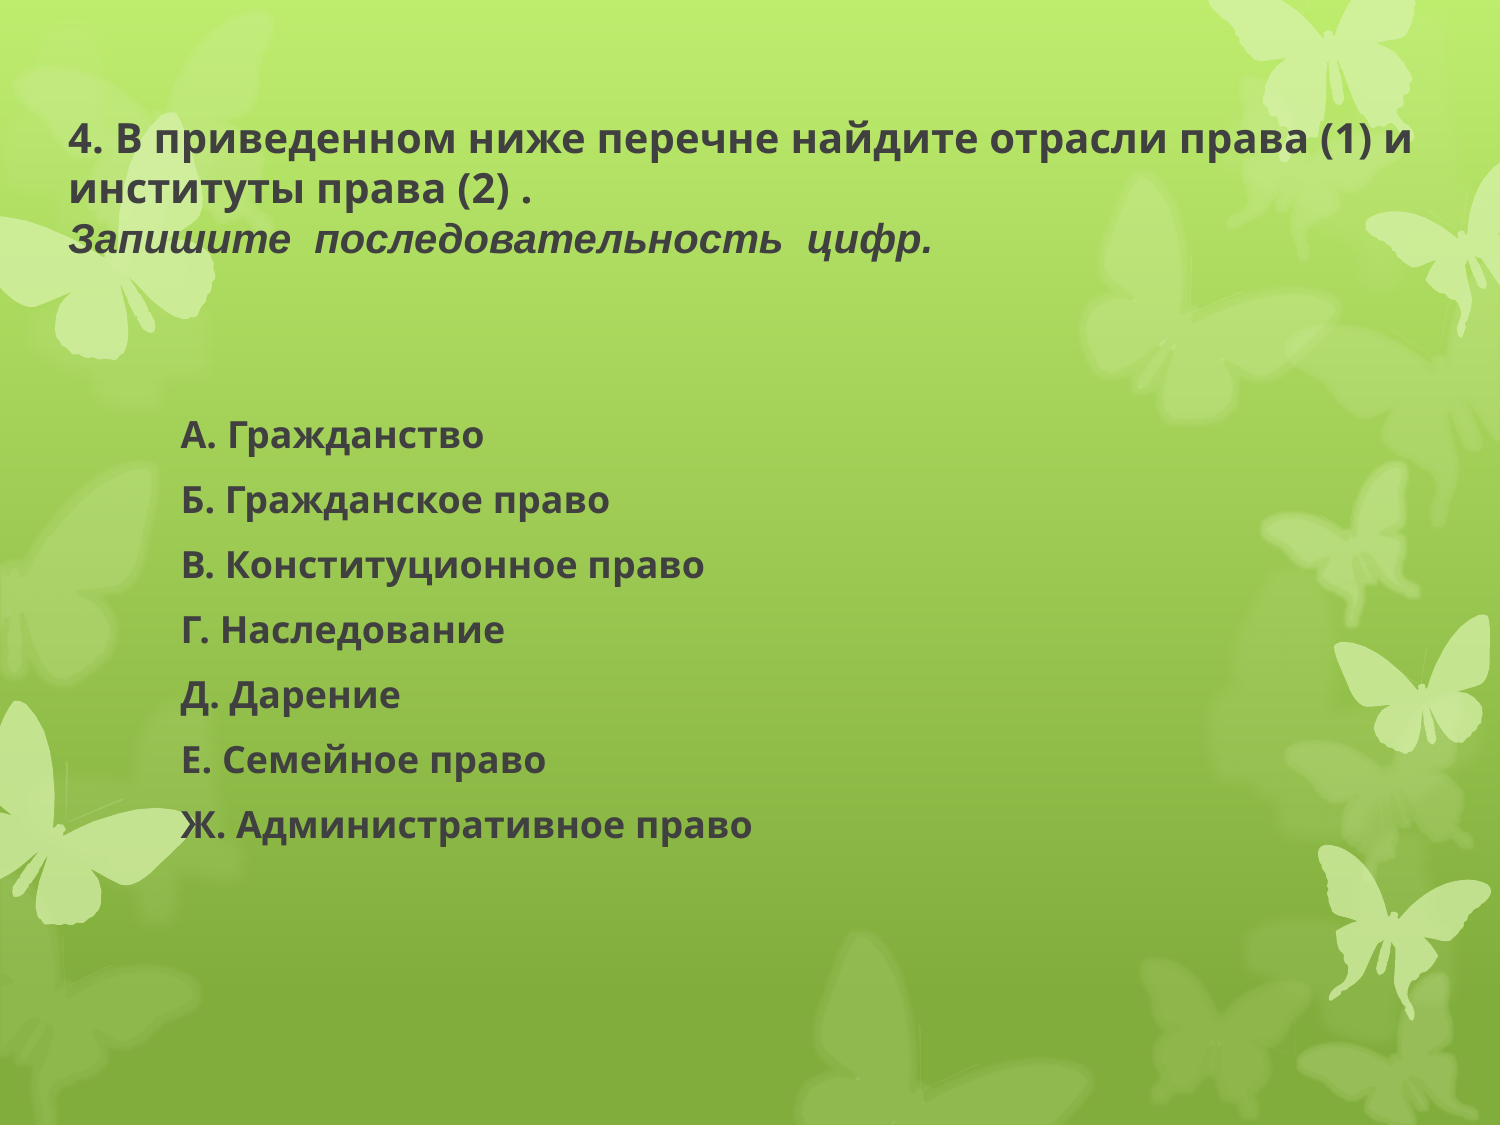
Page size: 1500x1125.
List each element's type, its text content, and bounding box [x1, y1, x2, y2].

list А. Гражданство Б. Гражданское право В. Конституционное право Г. Наследование Д. Дарение Е. Семейное право Ж. Административное право [165, 296, 1335, 962]
title 4. В приведенном ниже перечне найдите отрасли права (1) и институты права (2) . Запишите последовательность цифр. [53, 110, 1459, 263]
